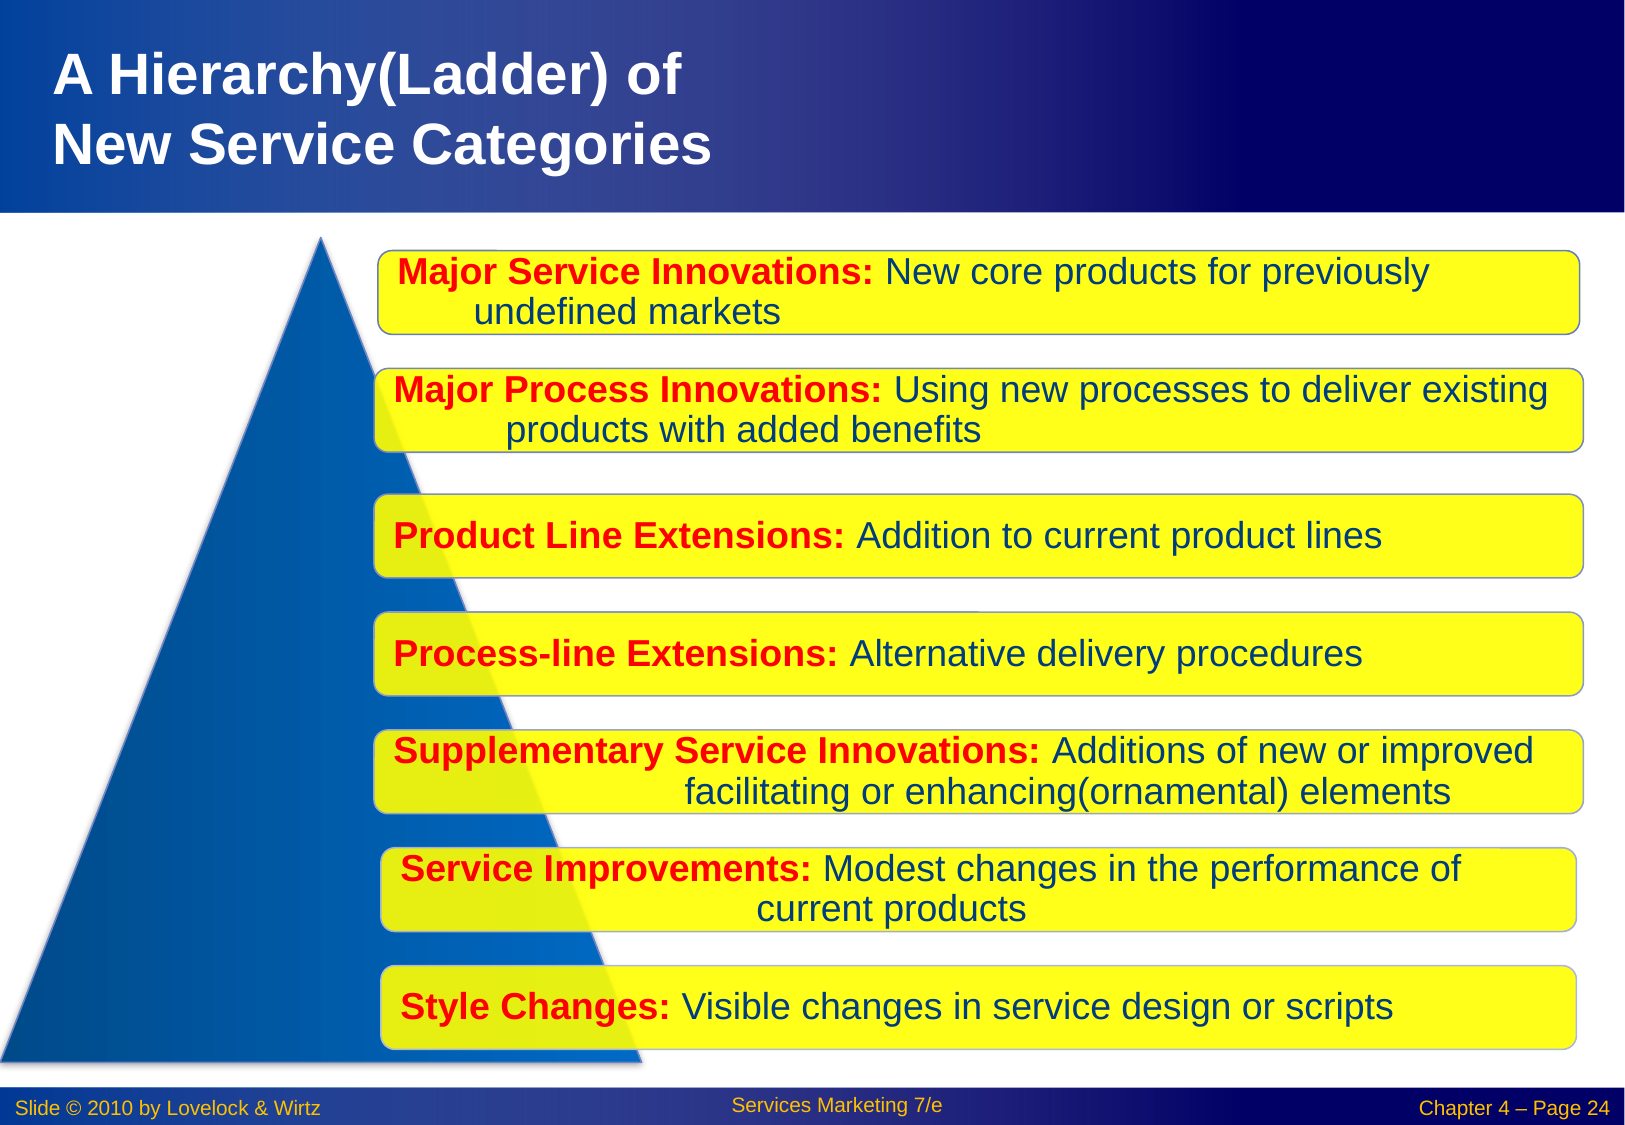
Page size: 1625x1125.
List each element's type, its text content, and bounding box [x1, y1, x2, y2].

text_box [0, 237, 1625, 1063]
title A Hierarchy(Ladder) of New Service Categories [36, 37, 1088, 176]
